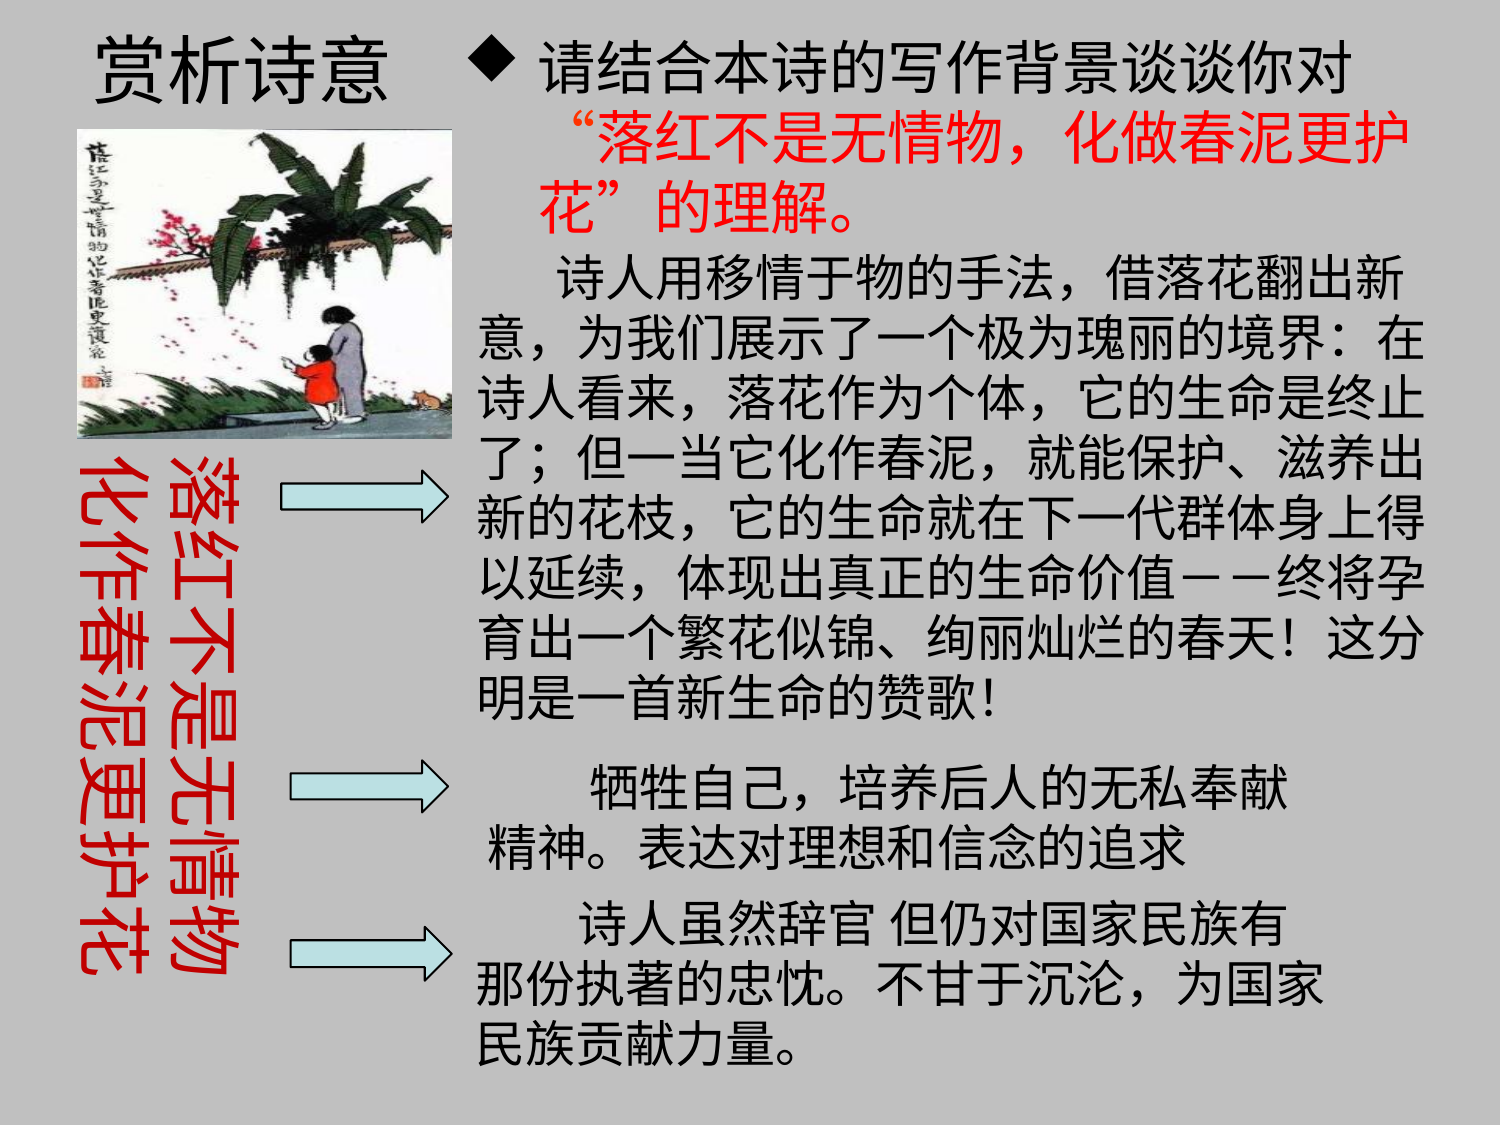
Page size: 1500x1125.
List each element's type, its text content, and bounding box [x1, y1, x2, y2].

text_box [290, 760, 449, 813]
text_box 请结合本诗的写作背景谈谈你对 “落红不是无情物，化做春泥更护花”的理解。 [448, 23, 1454, 331]
text_box 诗人虽然辞官 但仍对国家民族有那份执著的忠忱。不甘于沉沦，为国家民族贡献力量。 [461, 885, 1350, 1081]
text_box 落红不是无情物 化作春泥更护花 [46, 438, 259, 1041]
text_box 牺牲自己，培养后人的无私奉献精神。表达对理想和信念的追求 [472, 749, 1339, 884]
text_box [281, 470, 449, 523]
picture [77, 129, 452, 439]
text_box [290, 926, 452, 981]
text_box 赏析诗意 [77, 15, 440, 121]
text_box 诗人用移情于物的手法，借落花翻出新意，为我们展示了一个极为瑰丽的境界：在诗人看来，落花作为个体，它的生命是终止了；但一当它化作春泥，就能保护、滋养出新的花枝，它的生命就在下一代群体身上得以延续，体现出真正的生命价值－－终将孕育出一个繁花似锦、绚丽灿烂的春天！这分明是一首新生命的赞歌！ [461, 239, 1485, 734]
